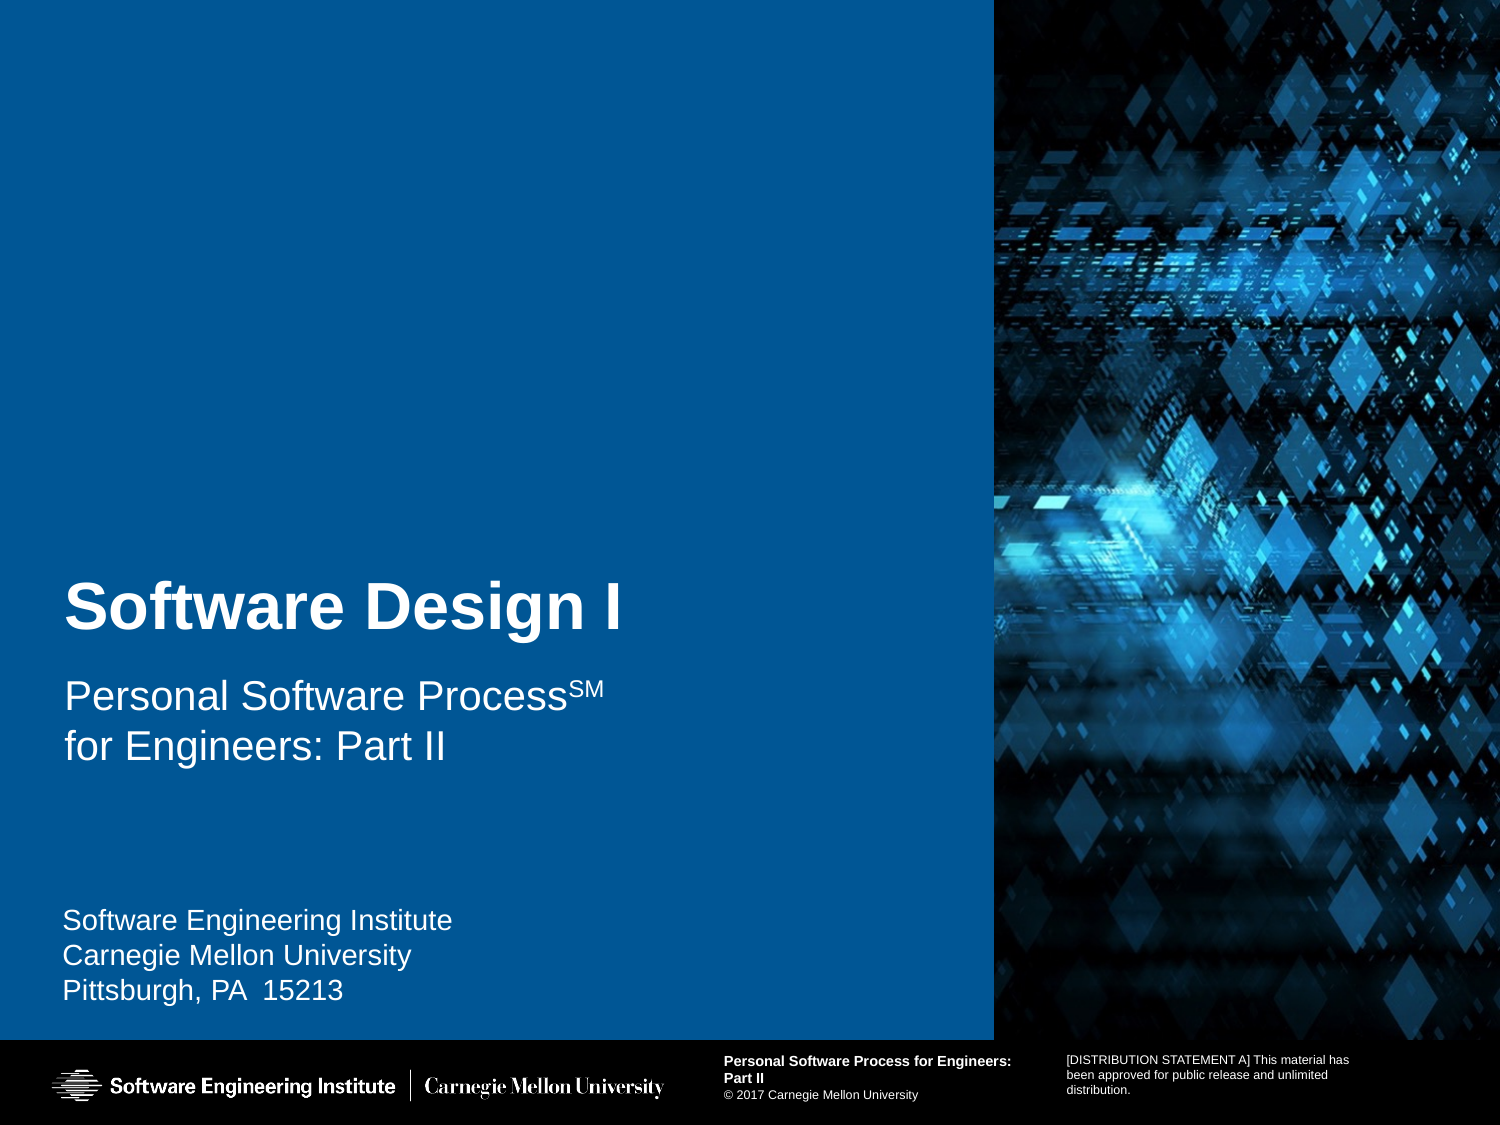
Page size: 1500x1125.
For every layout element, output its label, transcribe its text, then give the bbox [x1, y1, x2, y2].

picture [43, 1062, 673, 1106]
picture [994, 0, 1500, 1040]
subtitle Personal Software ProcessSM for Engineers: Part II [64, 668, 850, 882]
title Software Design I [64, 43, 850, 644]
